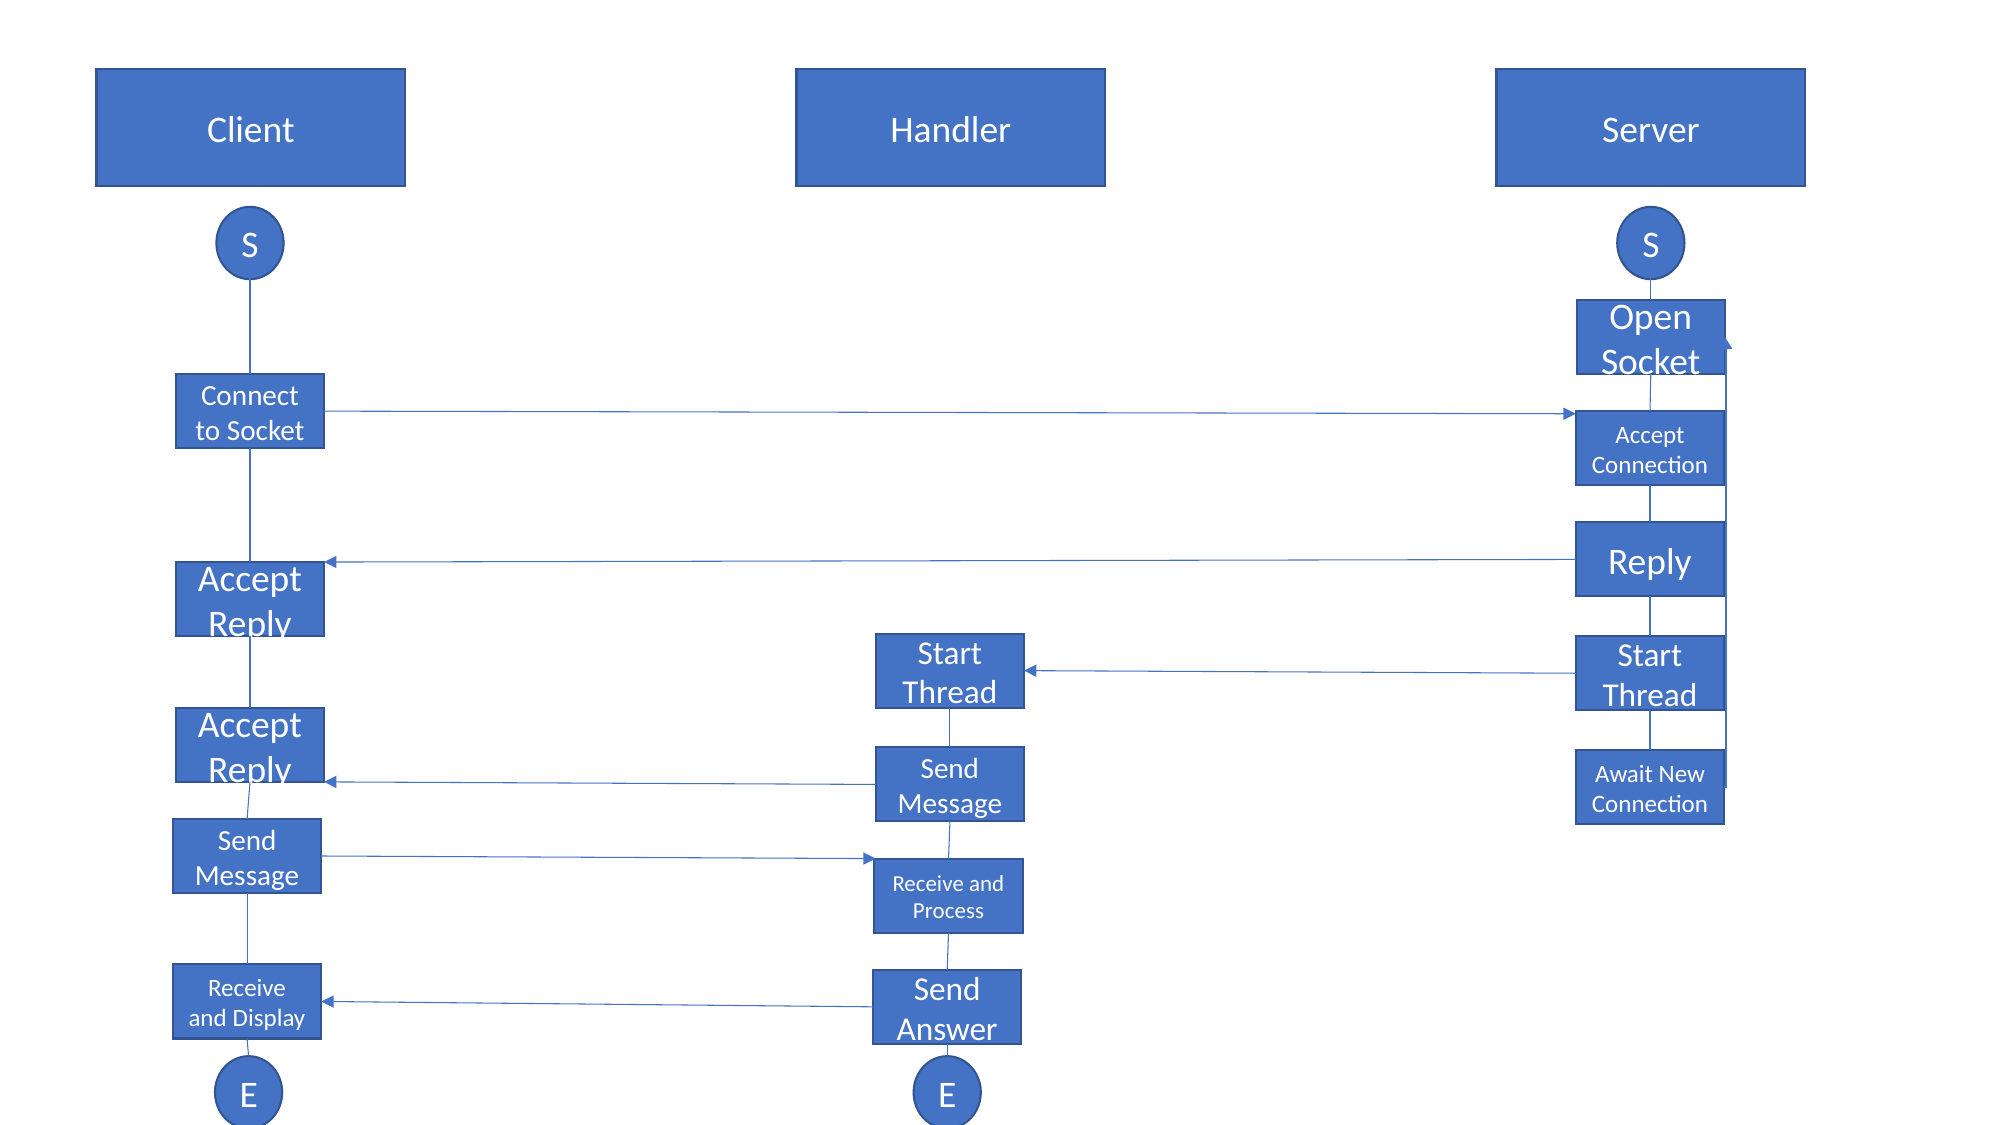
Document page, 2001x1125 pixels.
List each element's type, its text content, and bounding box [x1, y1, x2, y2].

text_box Server [1495, 68, 1806, 187]
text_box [1024, 670, 1576, 674]
text_box Reply [1575, 521, 1724, 597]
text_box Receive and Display [172, 963, 322, 1040]
text_box Connect to Socket [175, 373, 325, 449]
text_box Send Message [875, 746, 1025, 822]
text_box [324, 781, 876, 785]
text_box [321, 855, 876, 859]
text_box Start Thread [875, 633, 1025, 709]
text_box Start Thread [1575, 635, 1724, 711]
text_box Handler [795, 68, 1106, 187]
text_box Receive and Process [873, 858, 1024, 934]
text_box Send Message [172, 818, 322, 894]
text_box S [215, 205, 285, 281]
text_box Await New Connection [1575, 749, 1725, 825]
text_box Accept Reply [175, 707, 325, 783]
text_box Client [95, 68, 406, 187]
text_box Open Socket [1576, 299, 1726, 375]
text_box Send Answer [872, 969, 1022, 1045]
text_box E [213, 1055, 284, 1125]
text_box S [1616, 205, 1686, 281]
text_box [321, 1001, 873, 1007]
text_box Accept Reply [175, 561, 325, 637]
text_box Accept Connection [1575, 410, 1724, 486]
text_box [324, 559, 1576, 563]
text_box E [912, 1055, 982, 1125]
